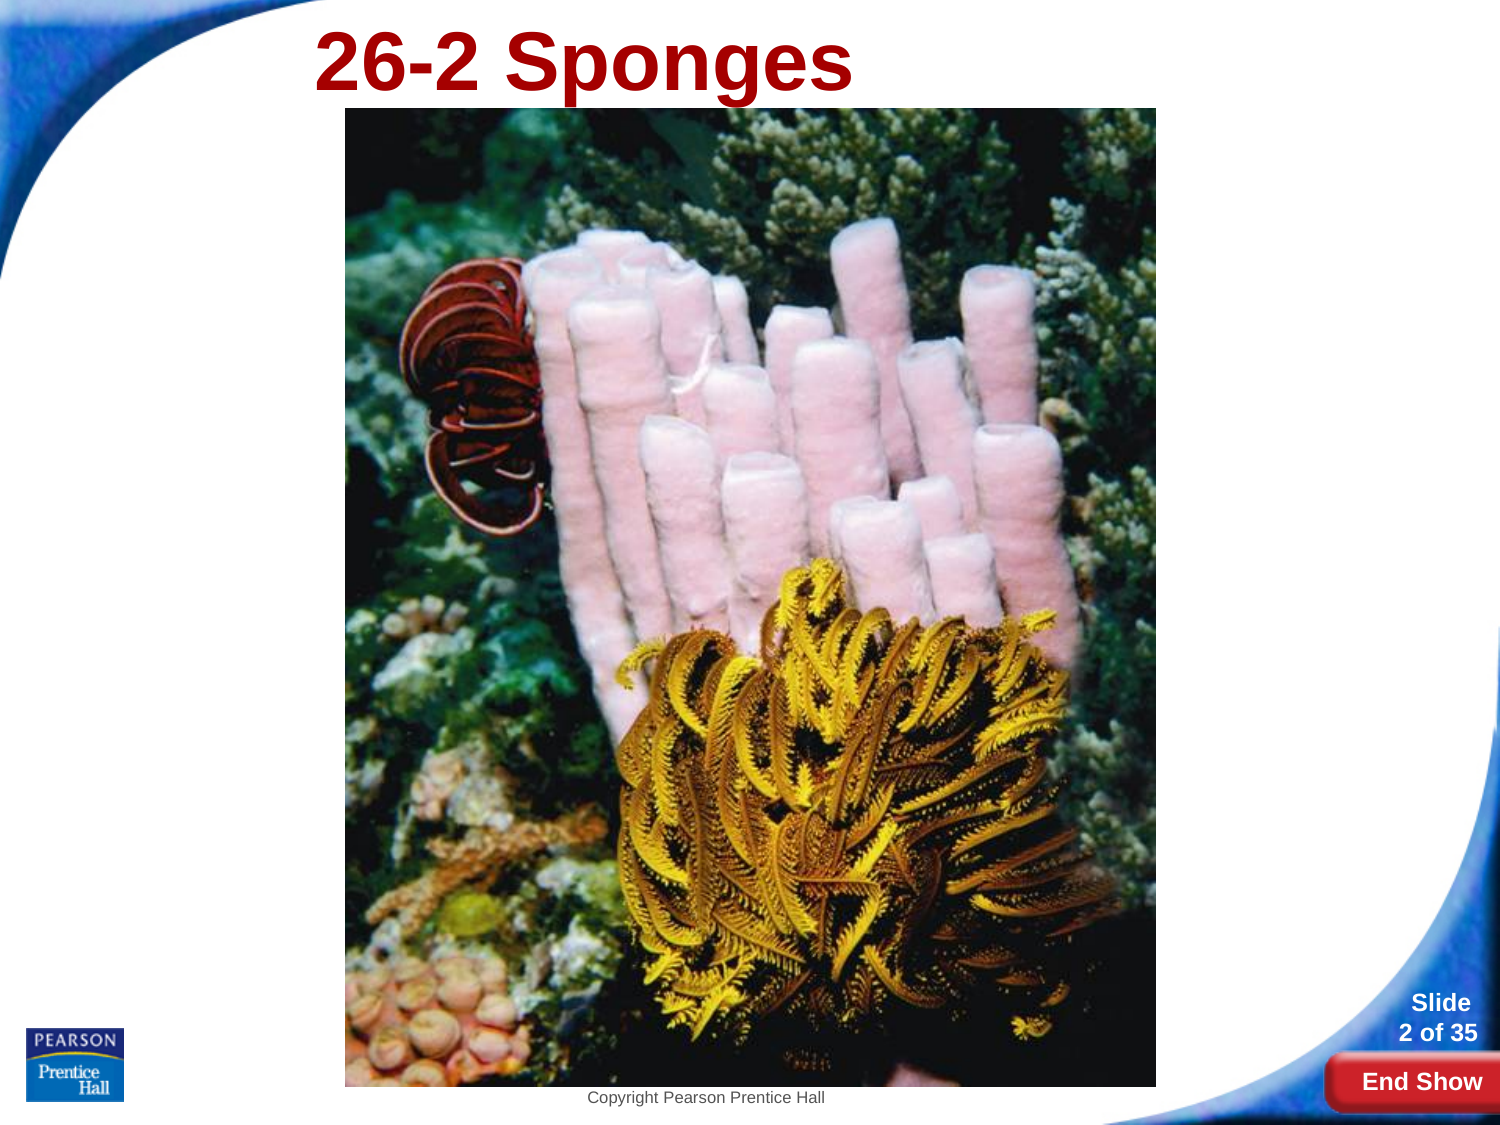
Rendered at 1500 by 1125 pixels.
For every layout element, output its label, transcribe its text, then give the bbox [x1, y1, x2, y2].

title 26-2 Sponges [299, 0, 1347, 177]
footer Copyright Pearson Prentice Hall [468, 1094, 945, 1105]
picture [0, 0, 1500, 1125]
